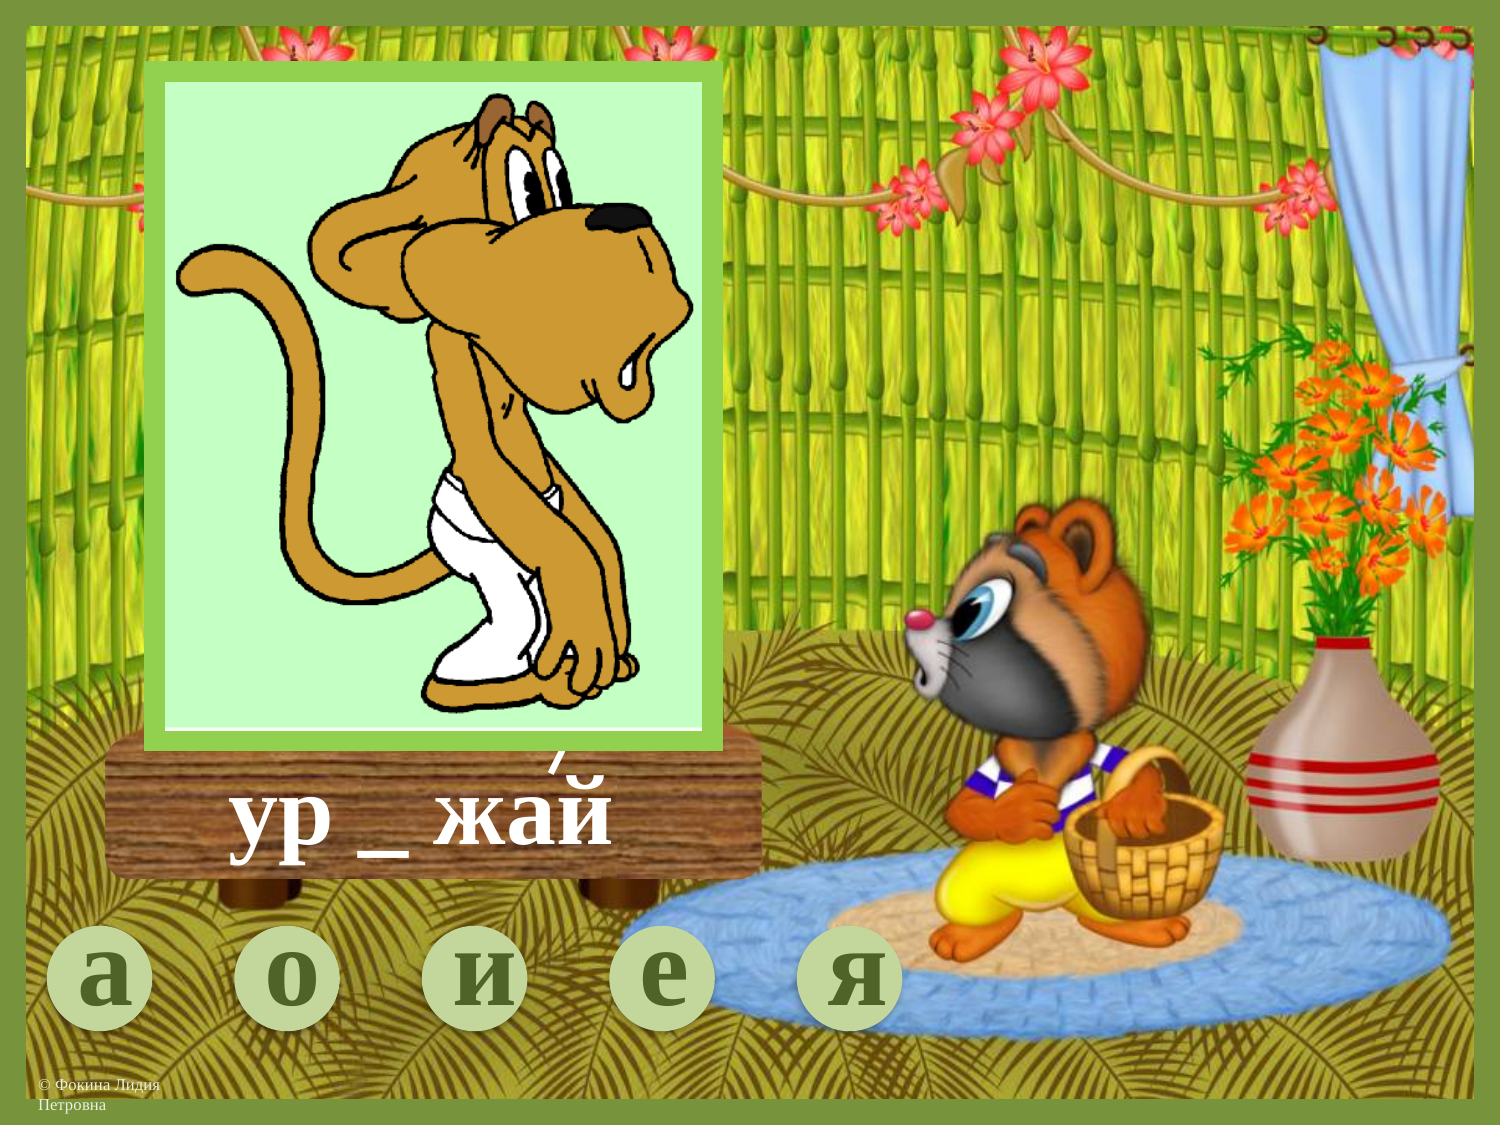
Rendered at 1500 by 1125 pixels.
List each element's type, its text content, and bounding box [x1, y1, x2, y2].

text_box а [44, 923, 155, 1034]
text_box и [419, 923, 530, 1034]
text_box е [607, 923, 717, 1034]
picture [26, 26, 1474, 1099]
text_box о [232, 923, 342, 1034]
text_box я [794, 923, 905, 1034]
text_box ур _ жай [103, 736, 764, 882]
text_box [544, 755, 569, 768]
